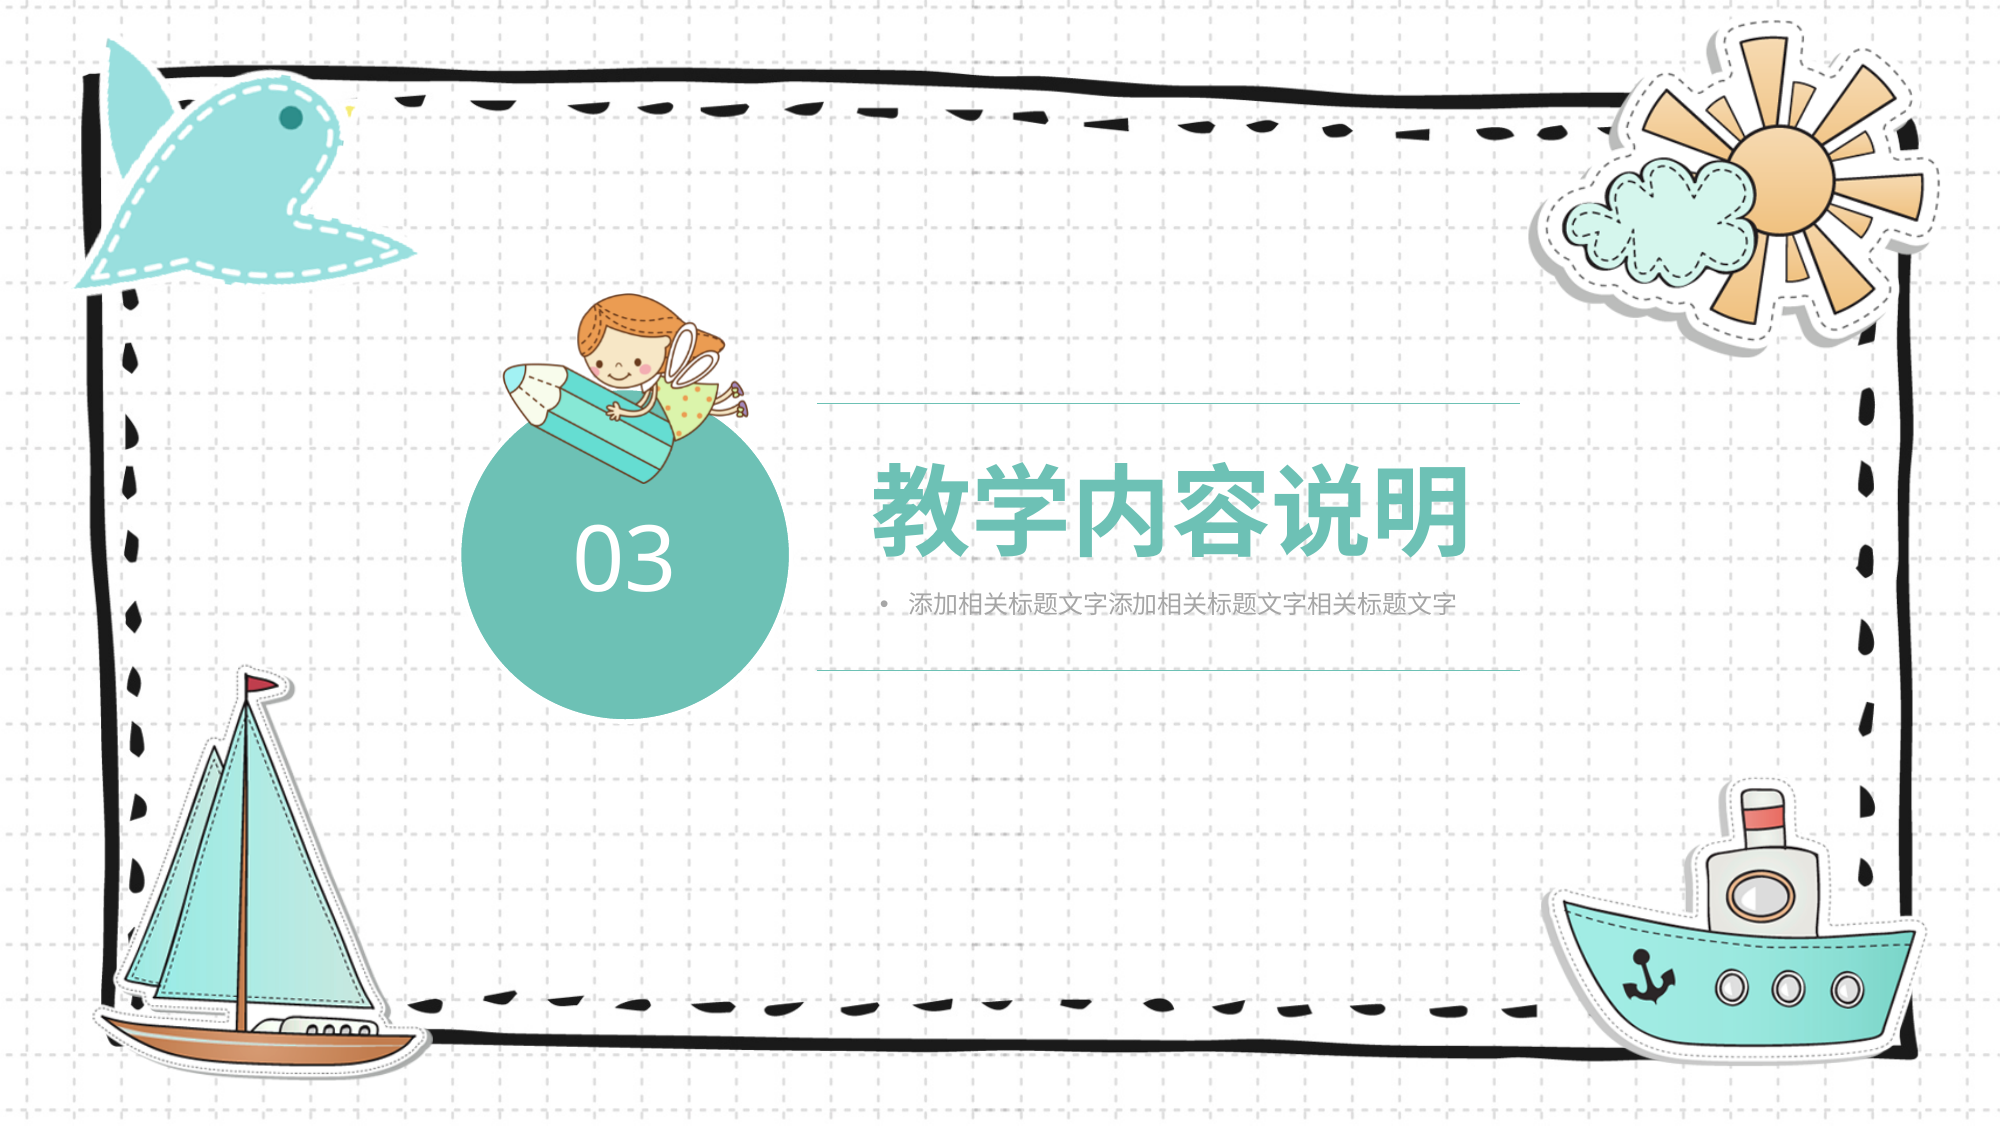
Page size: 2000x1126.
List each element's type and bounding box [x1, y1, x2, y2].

text_box [816, 403, 1521, 671]
picture [0, 0, 2000, 1126]
